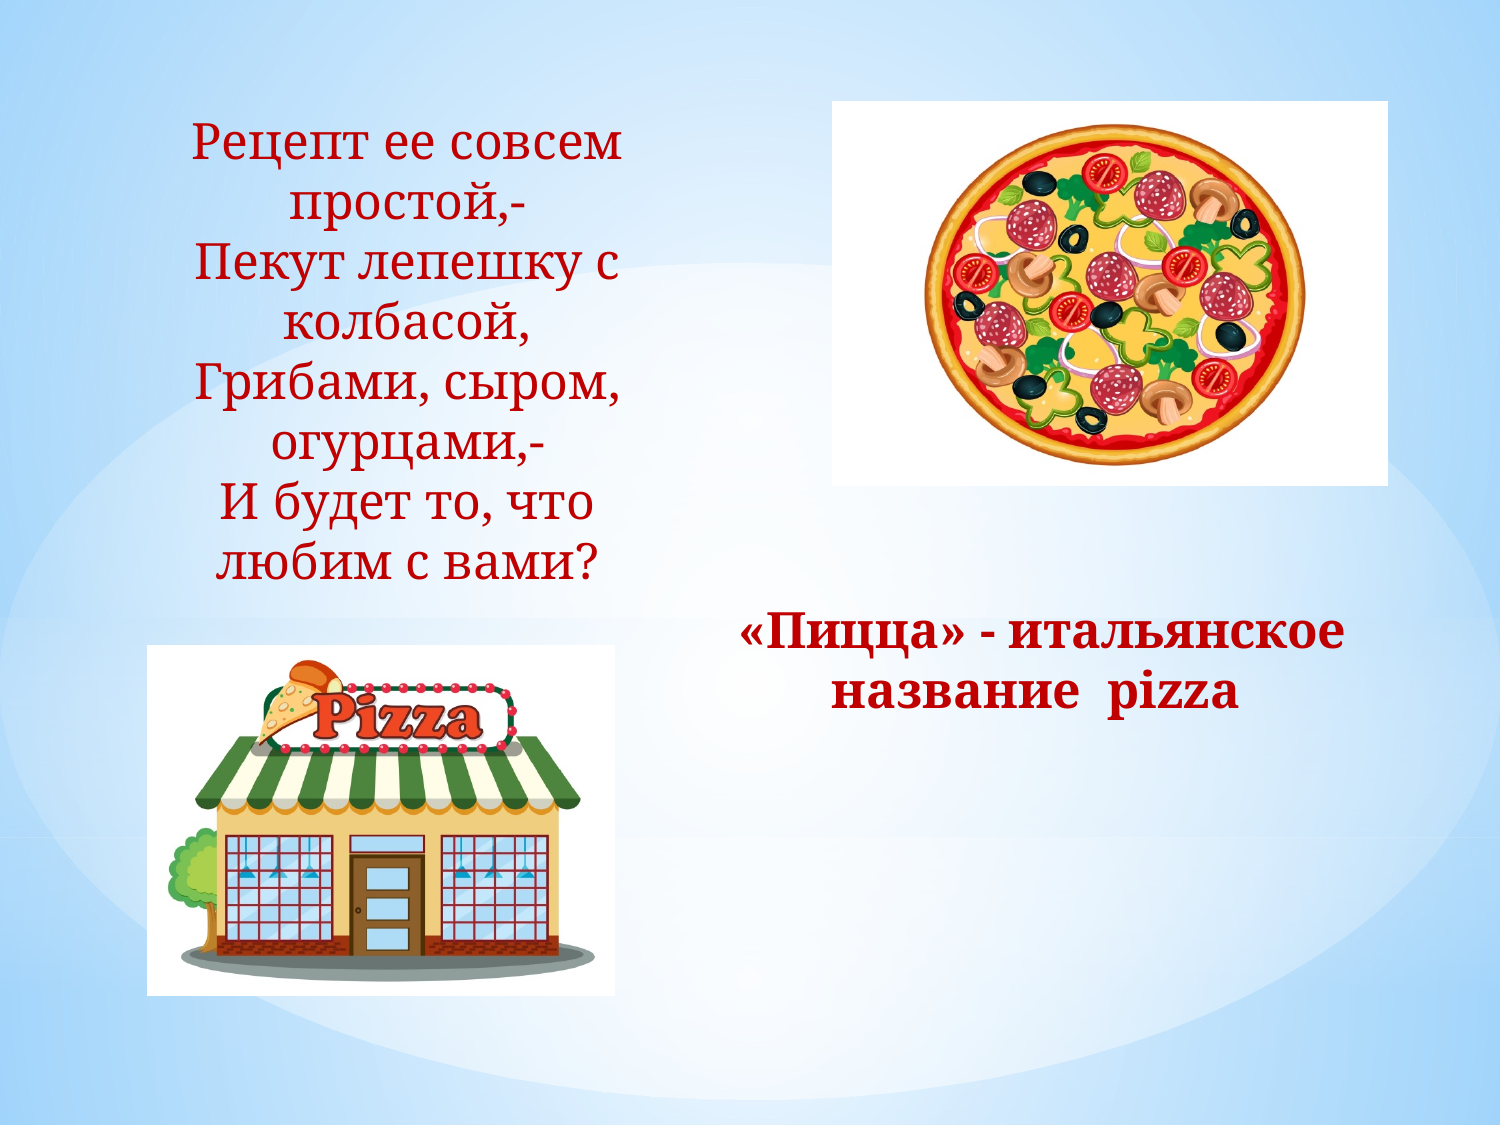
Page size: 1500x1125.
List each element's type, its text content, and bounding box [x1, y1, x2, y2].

text_box Рецепт ее совсем простой,- Пекут лепешку с колбасой, Грибами, сыром, огурцами,- И будет то, что любим с вами? [147, 101, 668, 643]
picture [147, 644, 615, 996]
text_box «Пицца» - итальянское название pizza [614, 591, 1471, 727]
picture [832, 101, 1389, 486]
